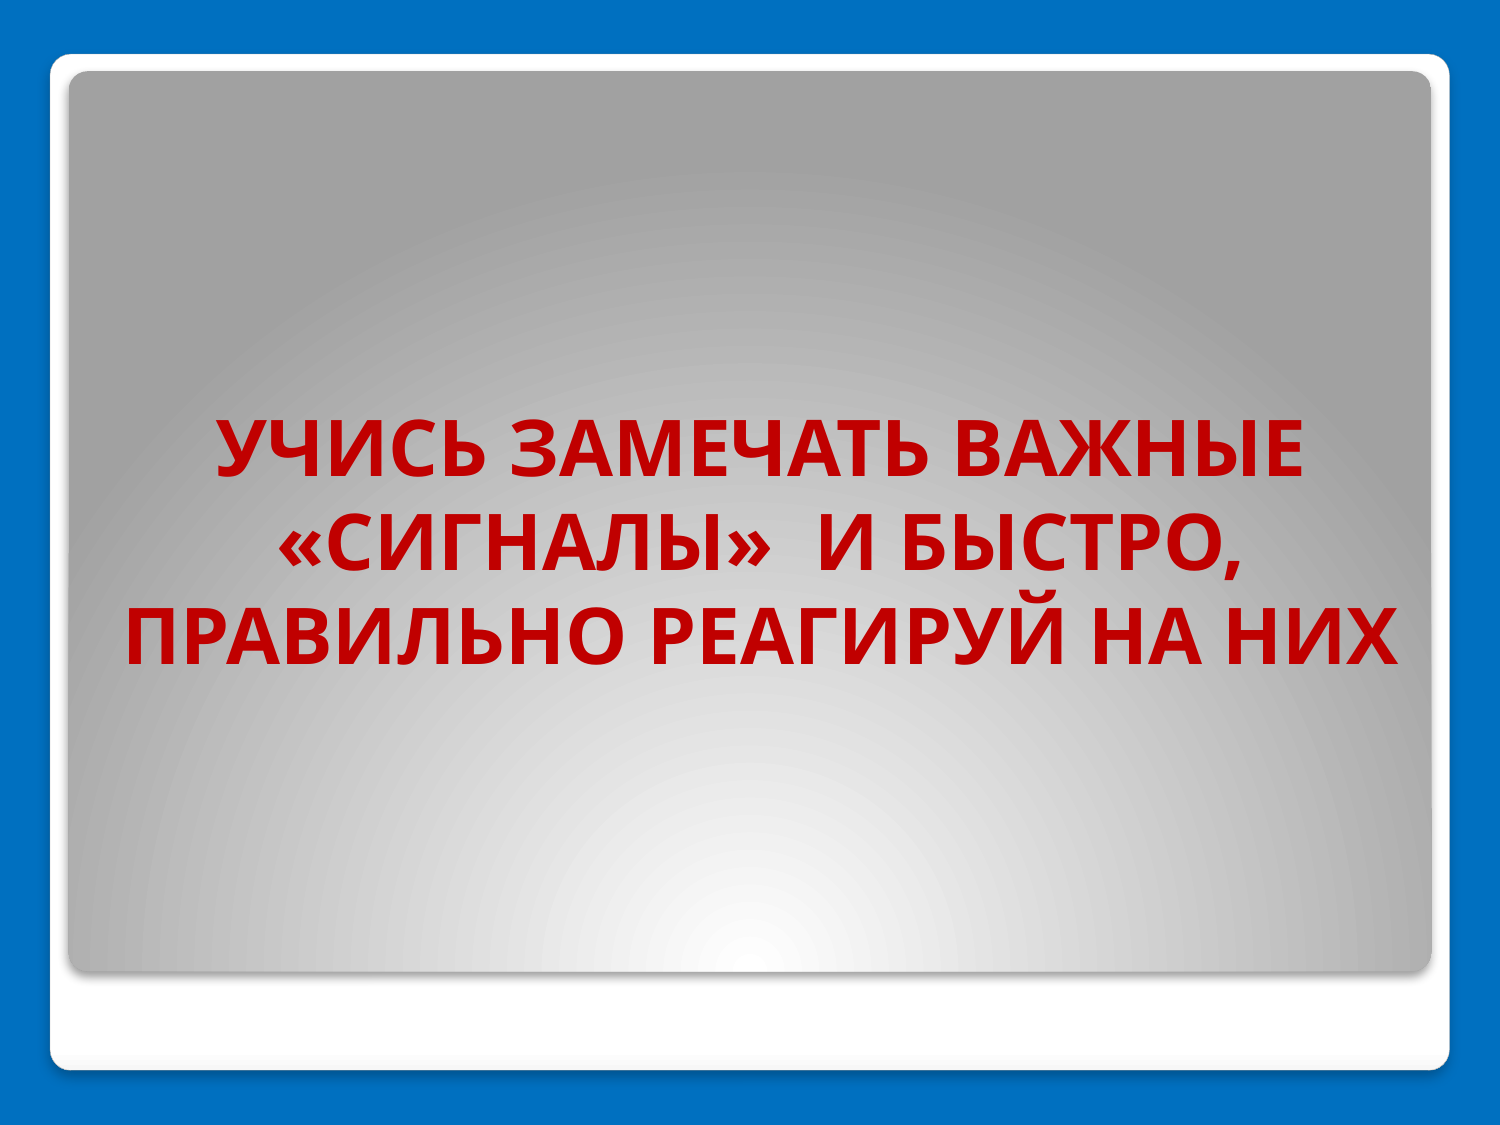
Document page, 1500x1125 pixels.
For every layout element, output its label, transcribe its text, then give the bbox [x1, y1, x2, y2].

list УЧИСЬ ЗАМЕЧАТЬ ВАЖНЫЕ «СИГНАЛЫ» И БЫСТРО, ПРАВИЛЬНО РЕАГИРУЙ НА НИХ [82, 86, 1425, 774]
